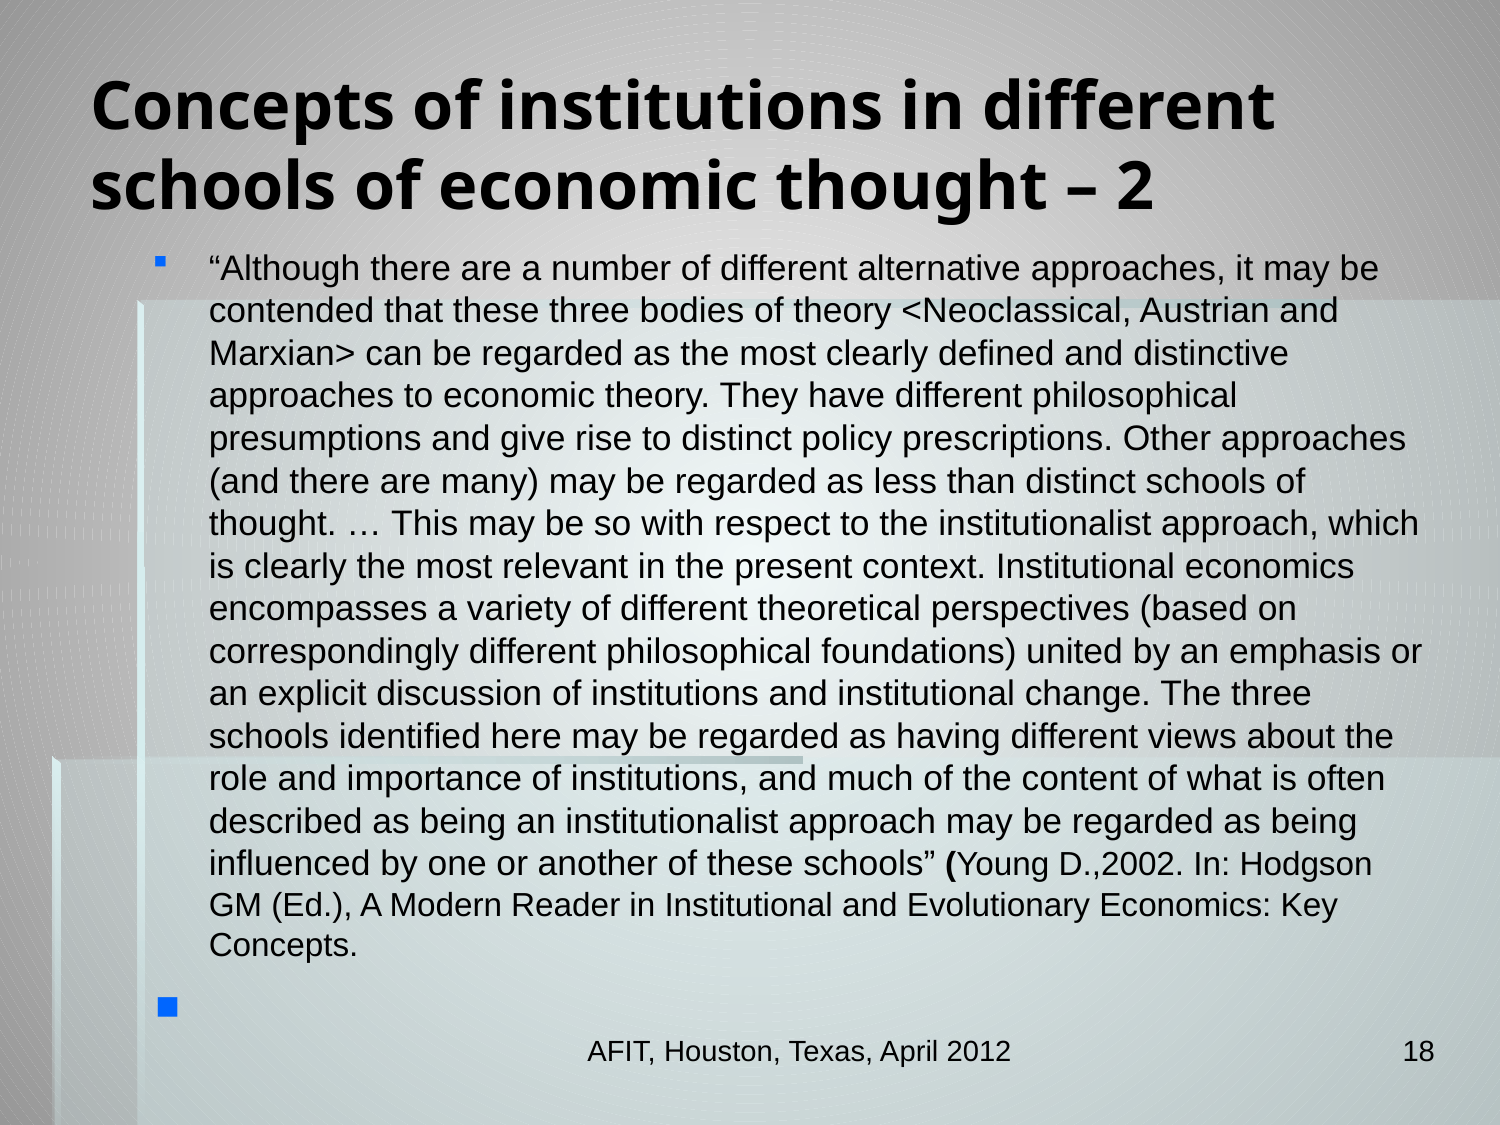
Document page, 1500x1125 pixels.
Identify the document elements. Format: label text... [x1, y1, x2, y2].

footer AFIT, Houston, Texas, April 2012 [562, 1024, 1038, 1103]
slide_number 18 [1137, 1024, 1451, 1103]
title Concepts of institutions in different schools of economic thought – 2 [74, 39, 1451, 276]
list “Although there are a number of different alternative approaches, it may be contended that these three bodies of theory <Neoclassical, Austrian and Marxian> can be regarded as the most clearly defined and distinctive approaches to economic theory. They have different philosophical presumptions and give rise to distinct policy prescriptions. Other approaches (and there are many) may be regarded as less than distinct schools of thought. … This may be so with respect to the institutionalist approach, which is clearly the most relevant in the present context. Institutional economics encompasses a variety of different theoretical perspectives (based on correspondingly different philosophical foundations) united by an emphasis or an explicit discussion of institutions and institutional change. The three schools identified here may be regarded as having different views about the role and importance of institutions, and much of the content of what is often described as being an institutionalist approach may be regarded as being influenced by one or another of these schools” (Young D.,2002. In: Hodgson GM (Ed.), A Modern Reader in Institutional and Evolutionary Economics: Key Concepts. [137, 237, 1451, 963]
